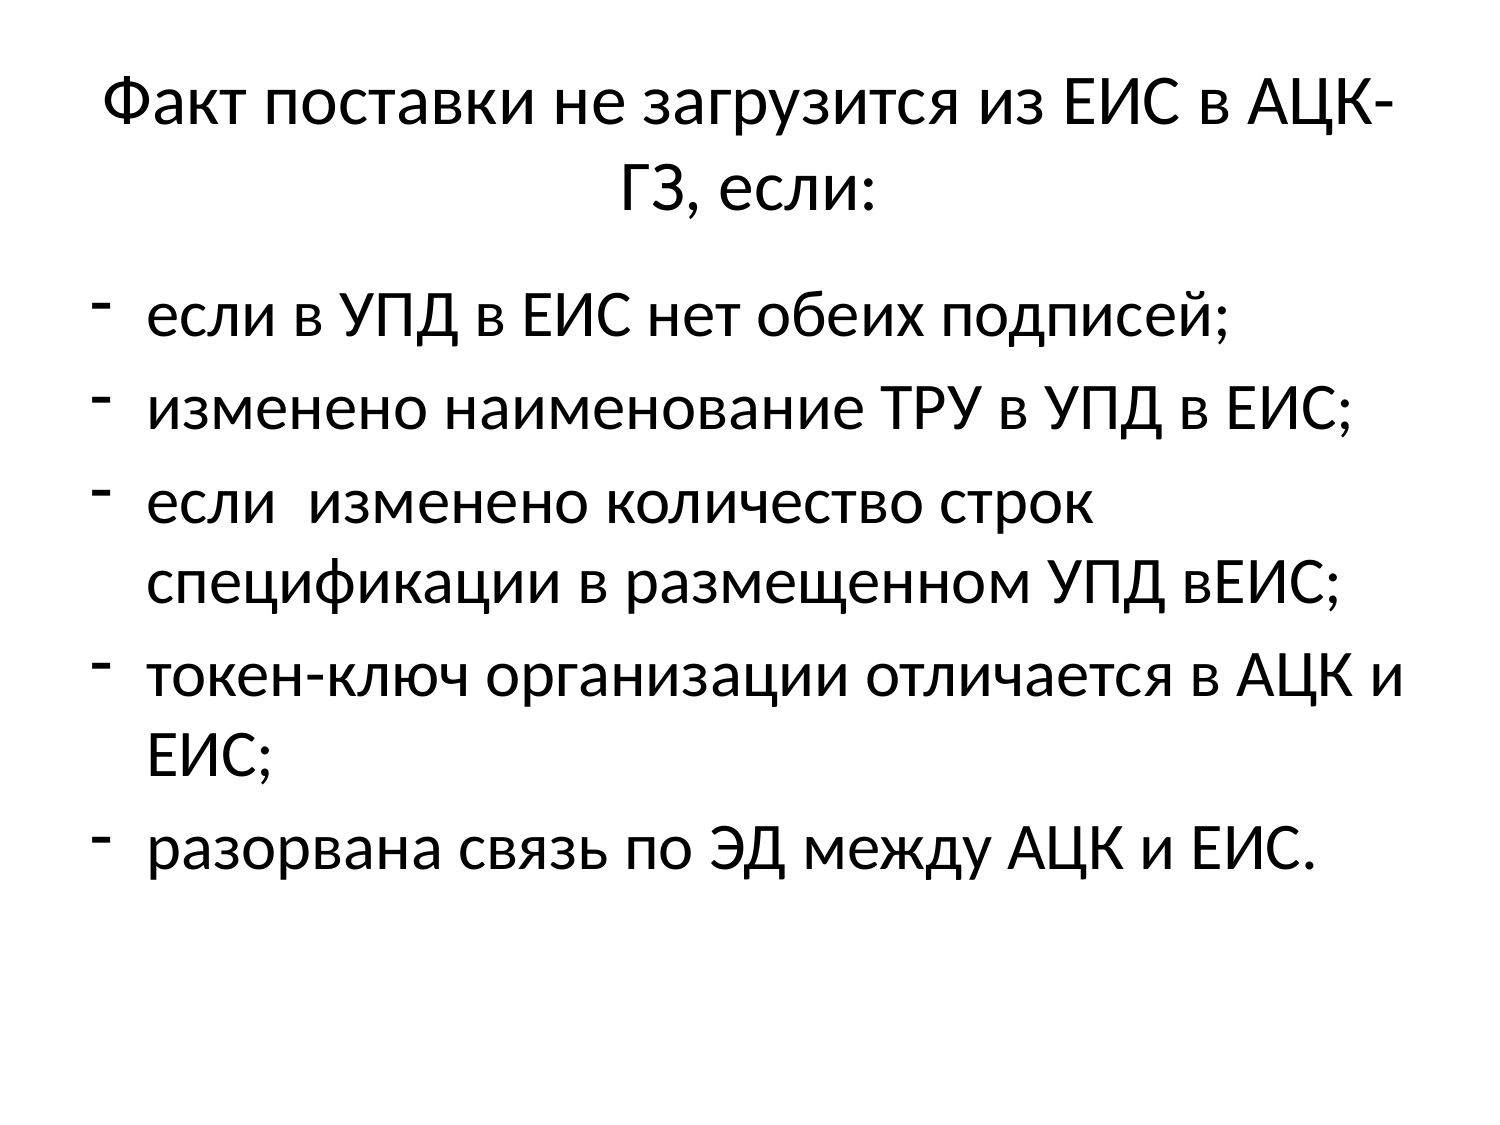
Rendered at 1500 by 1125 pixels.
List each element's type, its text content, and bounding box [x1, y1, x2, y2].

title Факт поставки не загрузится из ЕИС в АЦК-ГЗ, если: [75, 45, 1425, 233]
list если в УПД в ЕИС нет обеих подписей; изменено наименование ТРУ в УПД в ЕИС; если изменено количество строк спецификации в размещенном УПД вЕИС; токен-ключ организации отличается в АЦК и ЕИС; разорвана связь по ЭД между АЦК и ЕИС. [75, 262, 1425, 1005]
